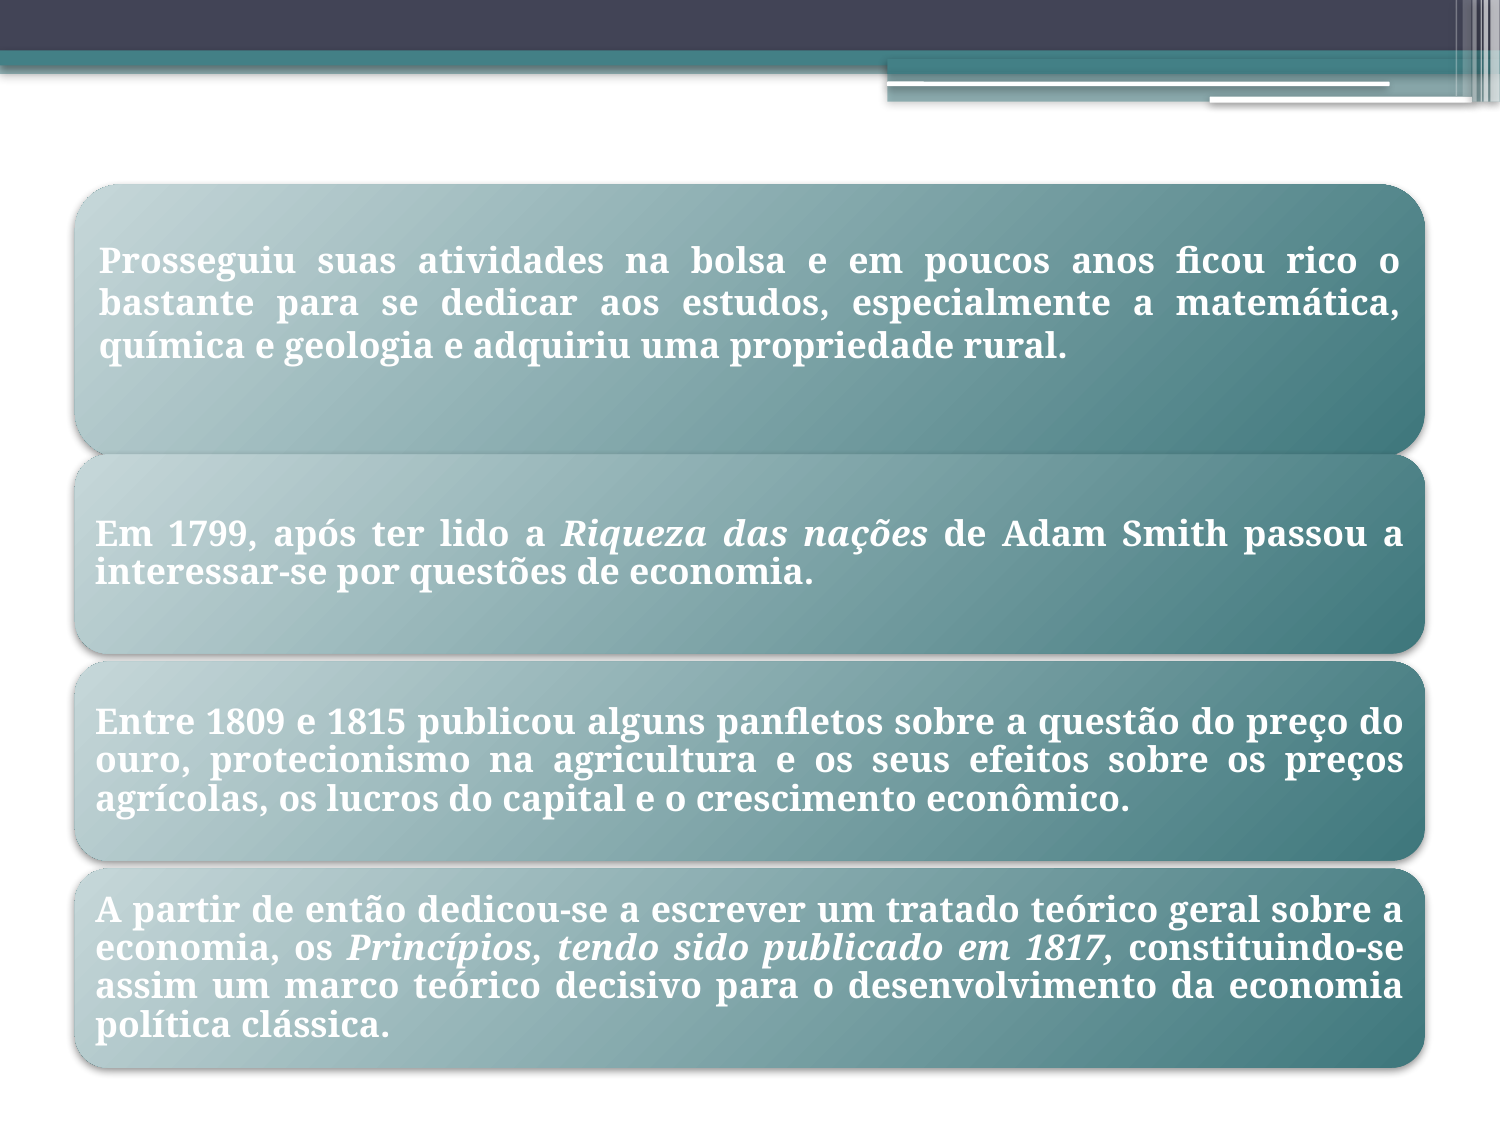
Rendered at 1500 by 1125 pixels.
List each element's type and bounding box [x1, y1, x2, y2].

list [74, 125, 1426, 1079]
